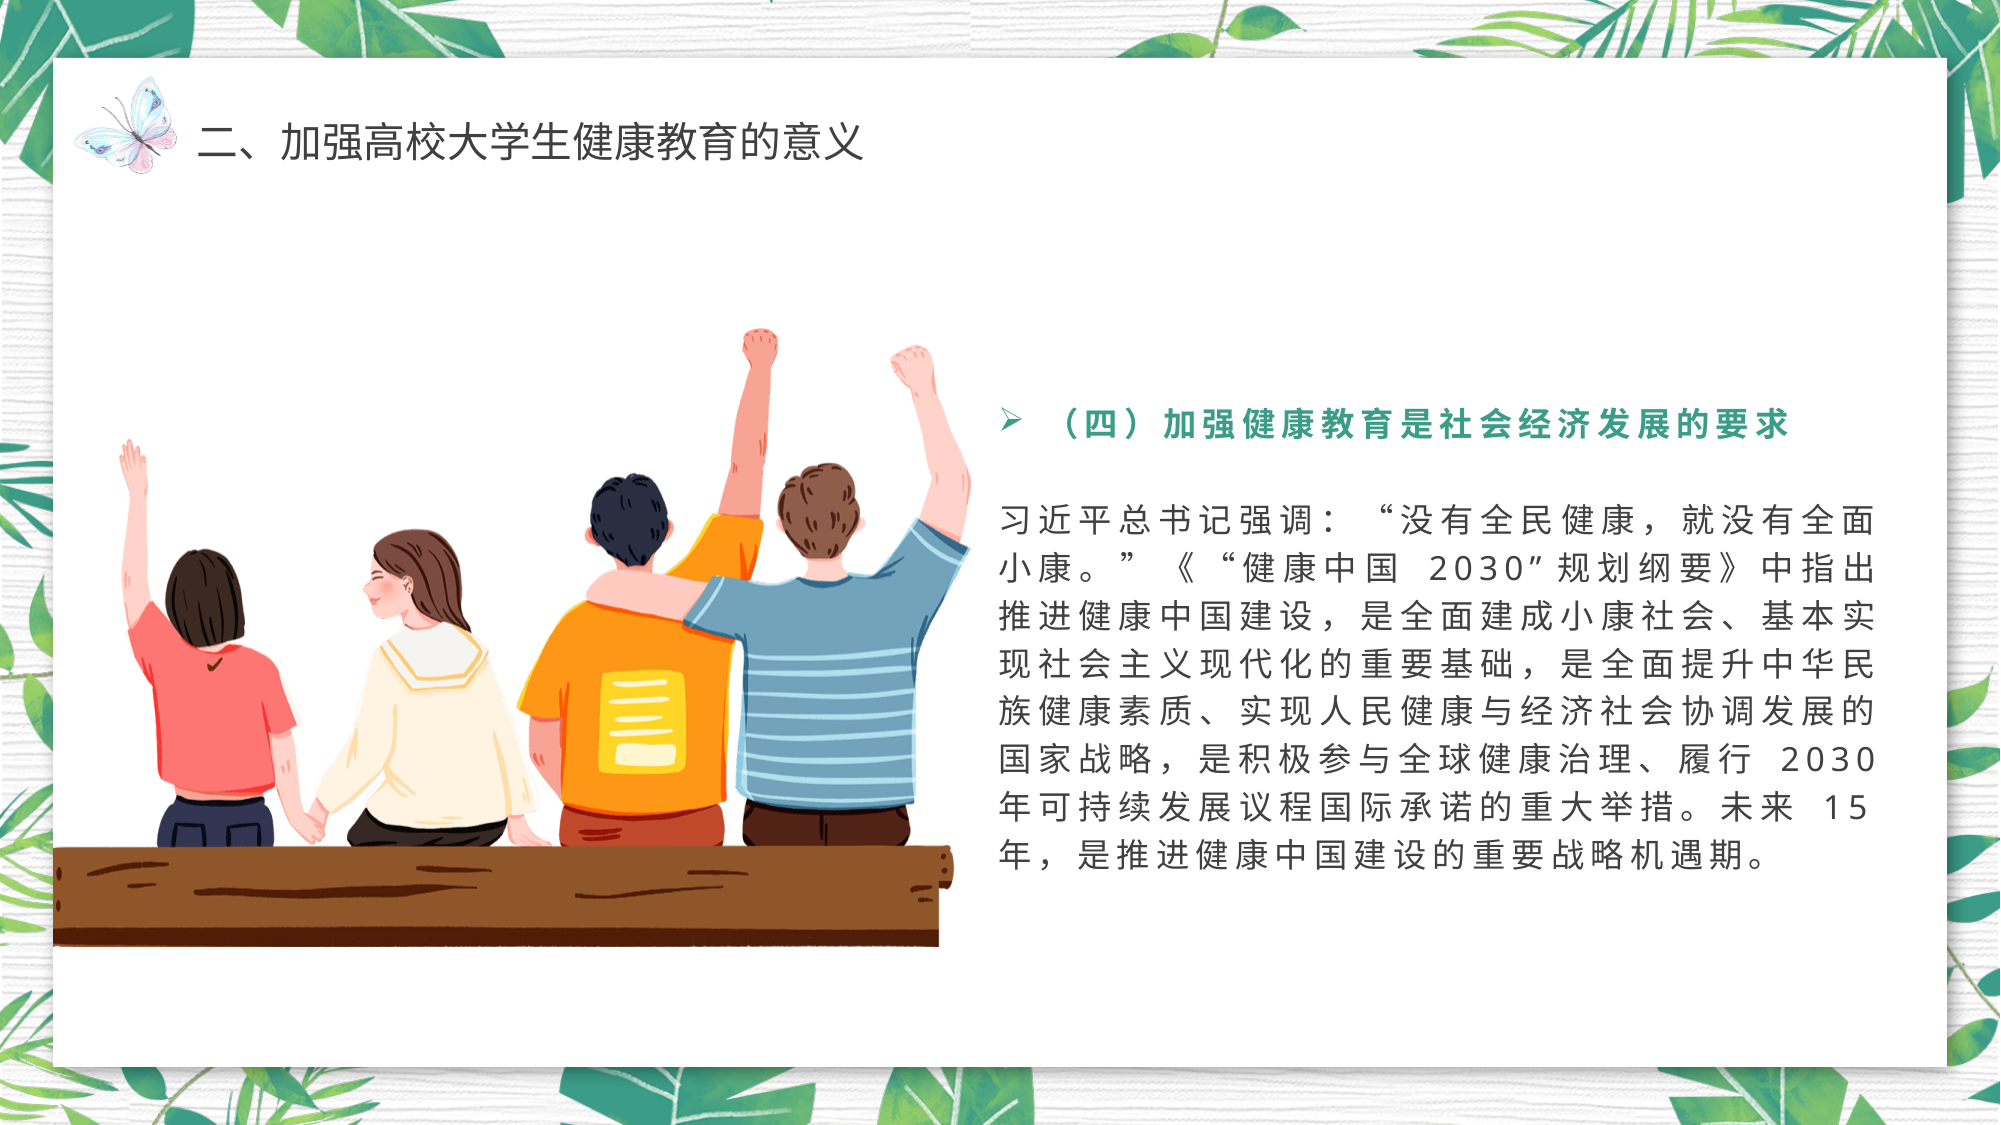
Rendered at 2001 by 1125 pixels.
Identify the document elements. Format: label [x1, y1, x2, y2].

picture [73, 76, 177, 174]
text_box [0, 0, 2000, 1125]
picture [52, 281, 998, 947]
